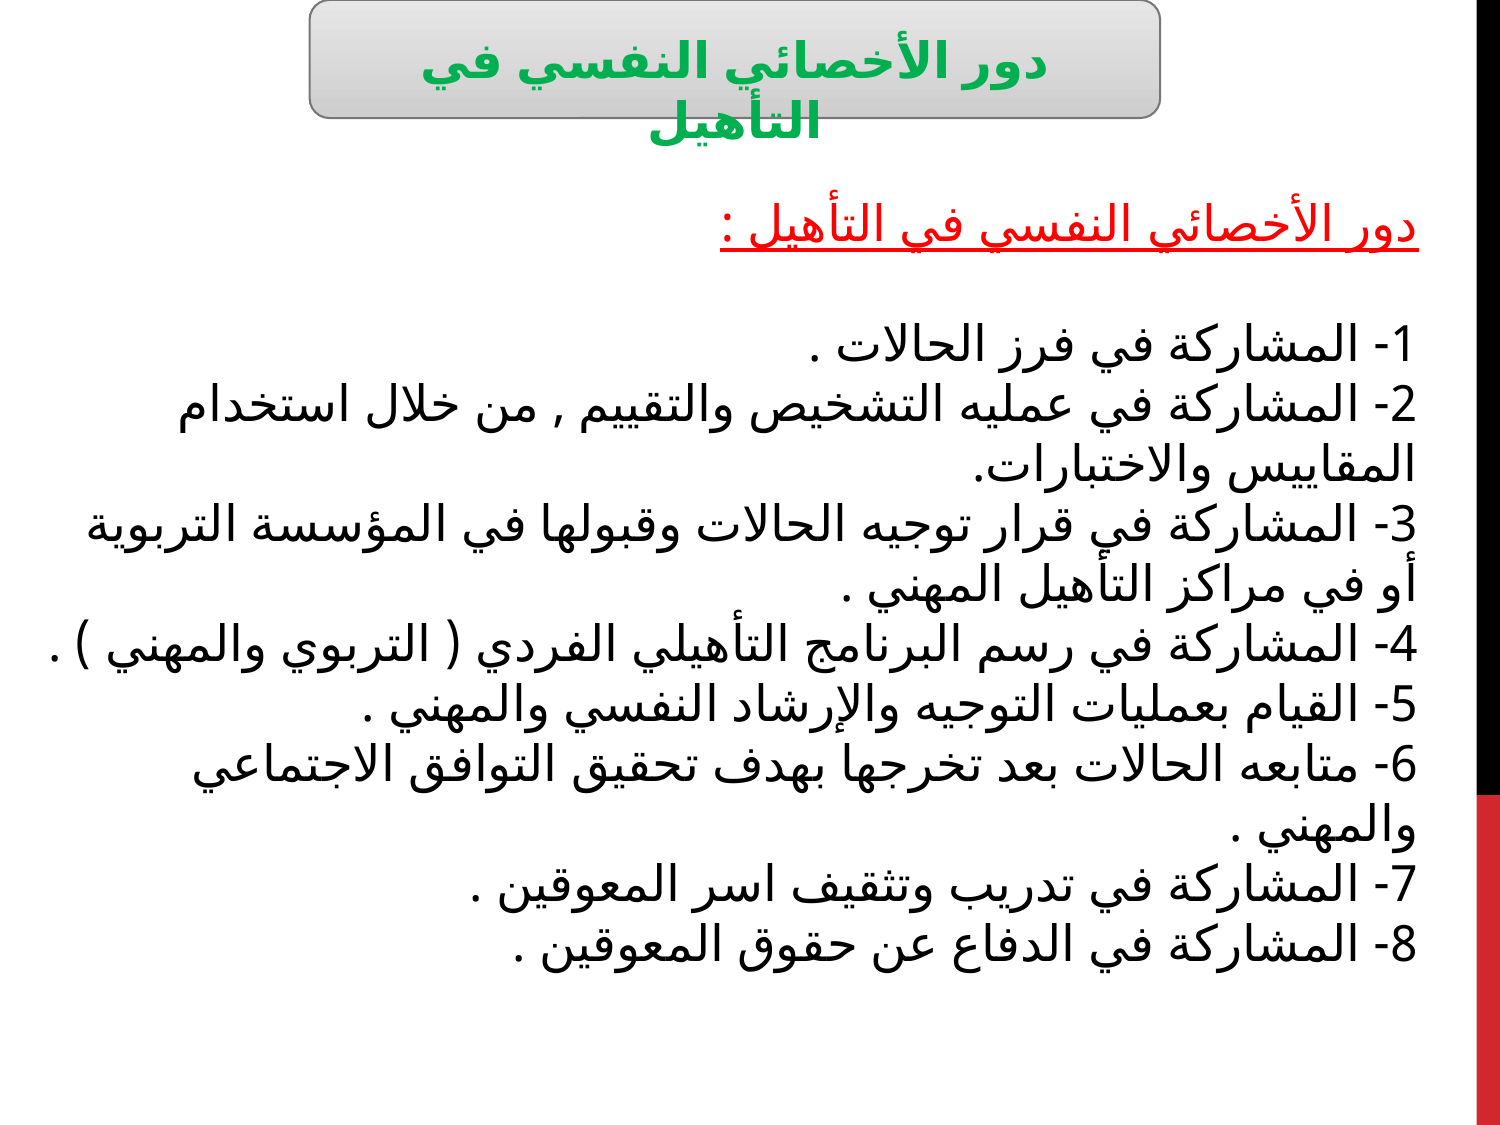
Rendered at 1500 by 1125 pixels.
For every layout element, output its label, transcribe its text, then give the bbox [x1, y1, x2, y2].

text_box دور الأخصائي النفسي في التأهيل : 1- المشاركة في فرز الحالات . 2- المشاركة في عمليه التشخيص والتقييم , من خلال استخدام المقاييس والاختبارات. 3- المشاركة في قرار توجيه الحالات وقبولها في المؤسسة التربوية أو في مراكز التأهيل المهني . 4- المشاركة في رسم البرنامج التأهيلي الفردي ( التربوي والمهني ) . 5- القيام بعمليات التوجيه والإرشاد النفسي والمهني . 6- متابعه الحالات بعد تخرجها بهدف تحقيق التوافق الاجتماعي والمهني . 7- المشاركة في تدريب وتثقيف اسر المعوقين . 8- المشاركة في الدفاع عن حقوق المعوقين . [27, 124, 1434, 979]
text_box دور الأخصائي النفسي في التأهيل [351, 21, 1119, 156]
text_box [308, 0, 1162, 120]
